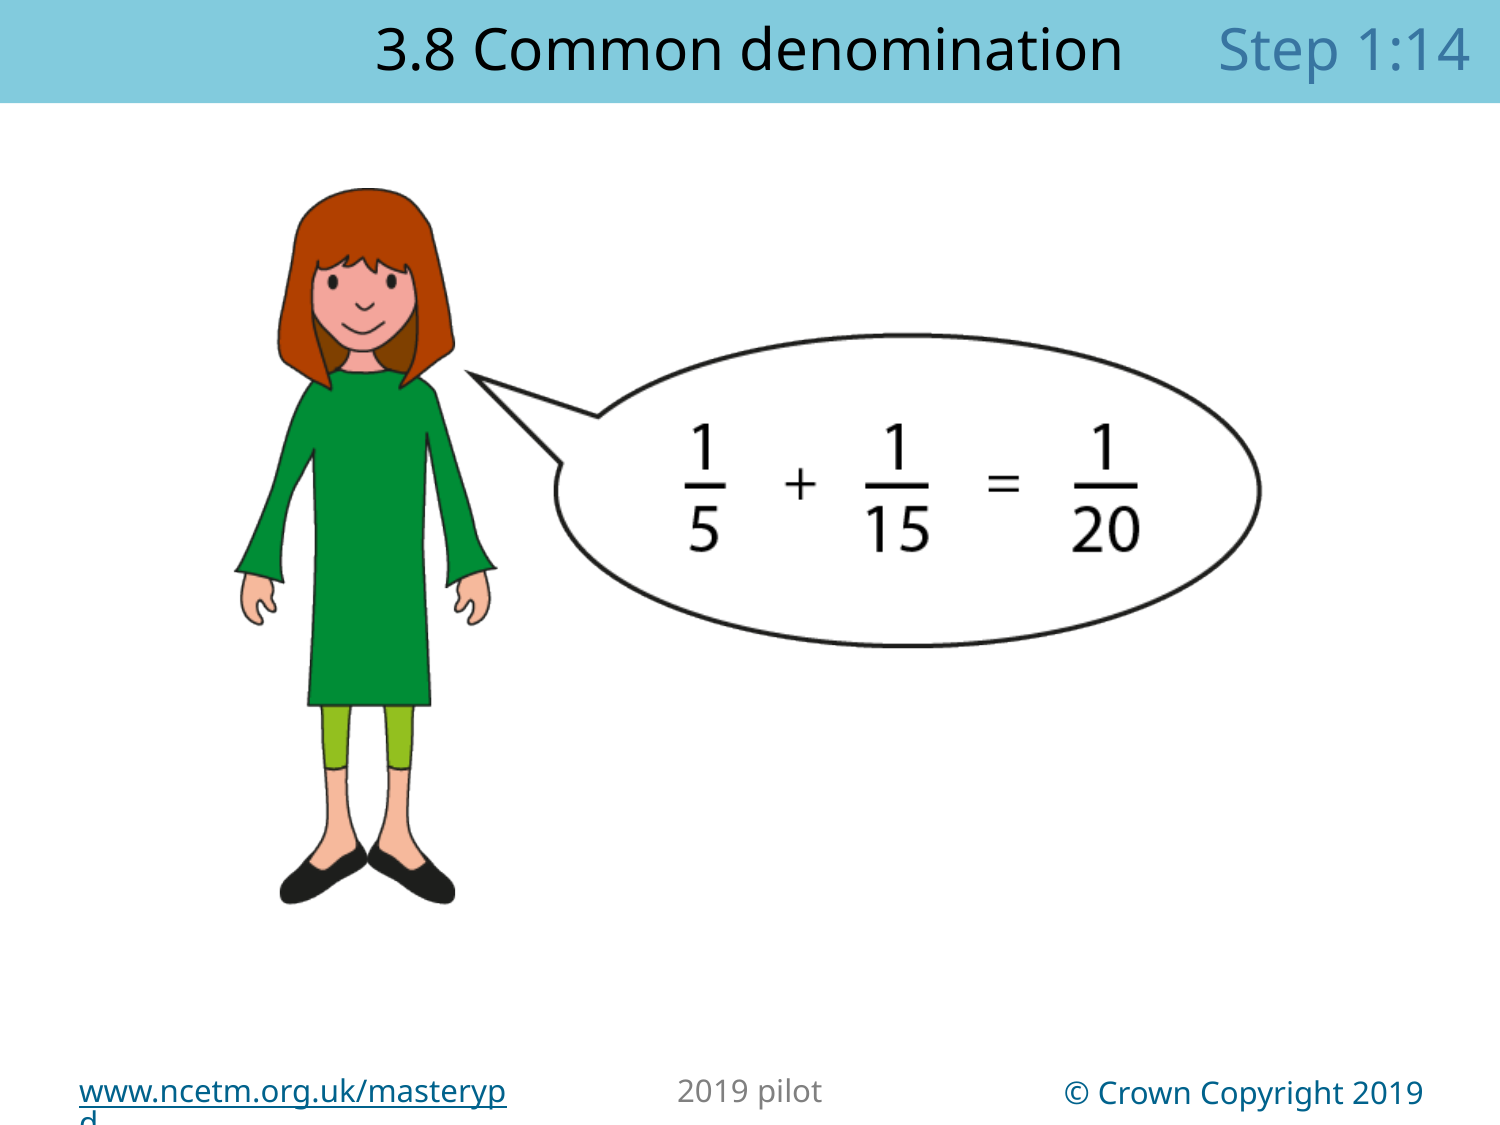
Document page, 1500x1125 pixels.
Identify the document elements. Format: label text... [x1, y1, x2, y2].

list Step 1:14 [0, 0, 1500, 104]
picture [101, 188, 1399, 937]
